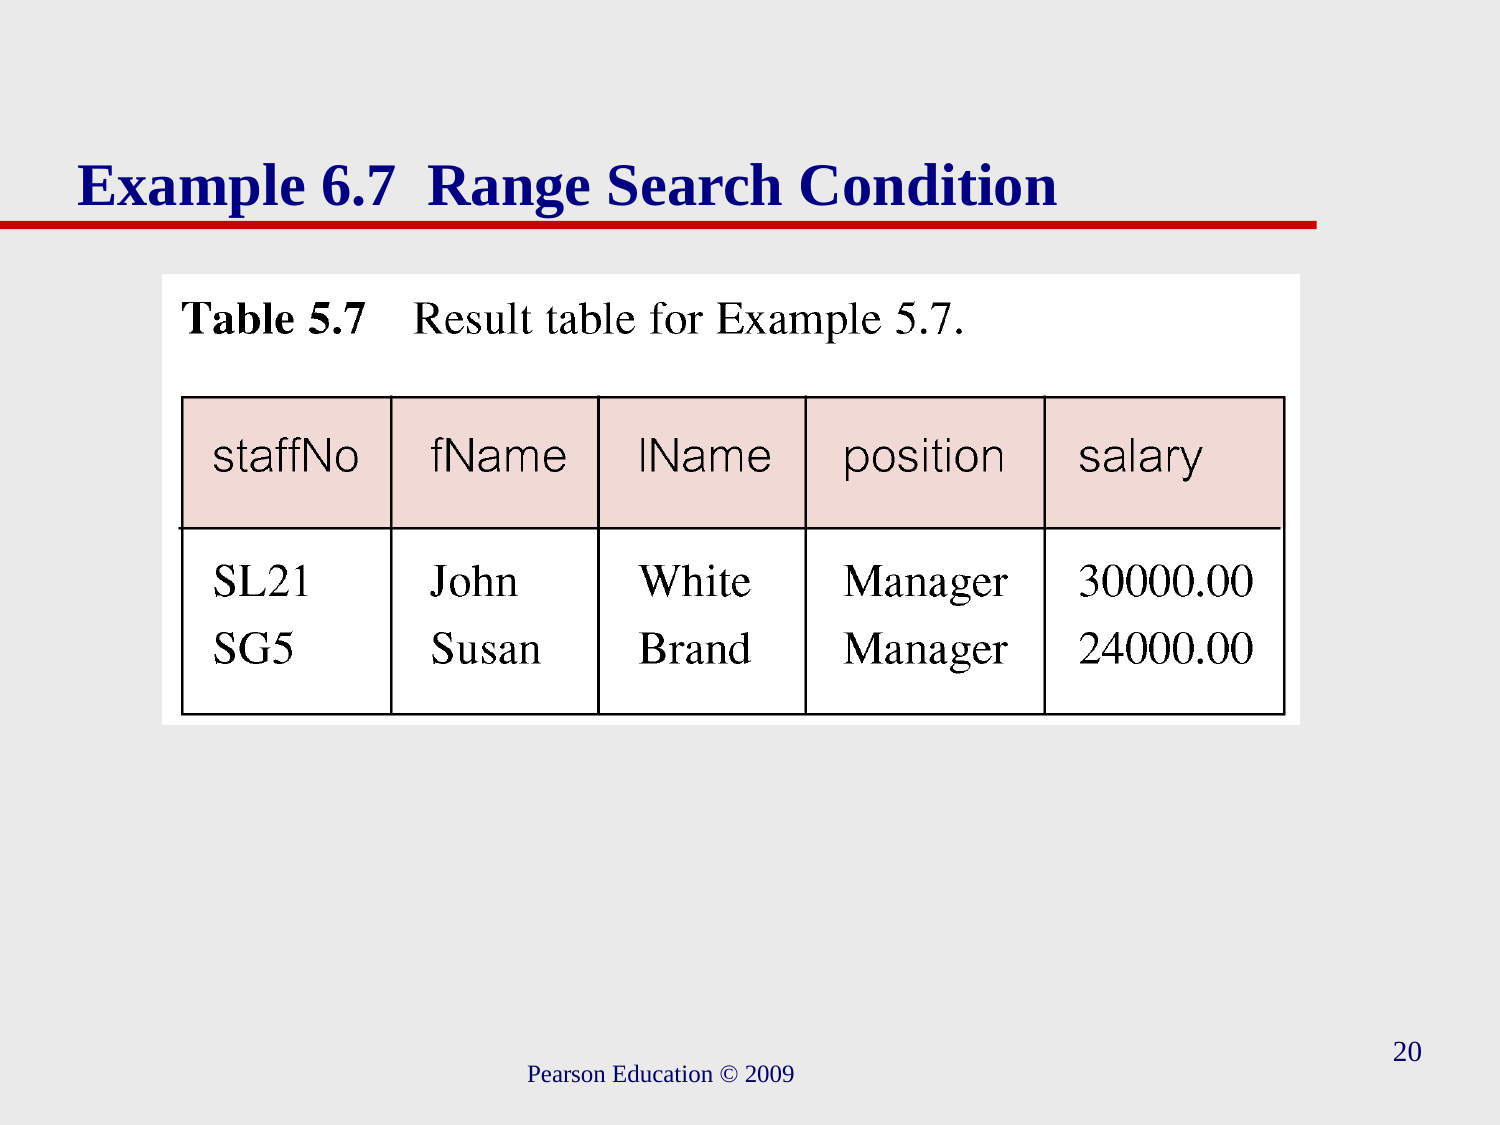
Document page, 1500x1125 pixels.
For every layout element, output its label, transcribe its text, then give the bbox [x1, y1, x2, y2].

text_box Pearson Education © 2009 [512, 1050, 1038, 1095]
picture [162, 274, 1301, 725]
slide_number 20 [1124, 1012, 1438, 1088]
title Example 6.7 Range Search Condition [62, 43, 1338, 226]
